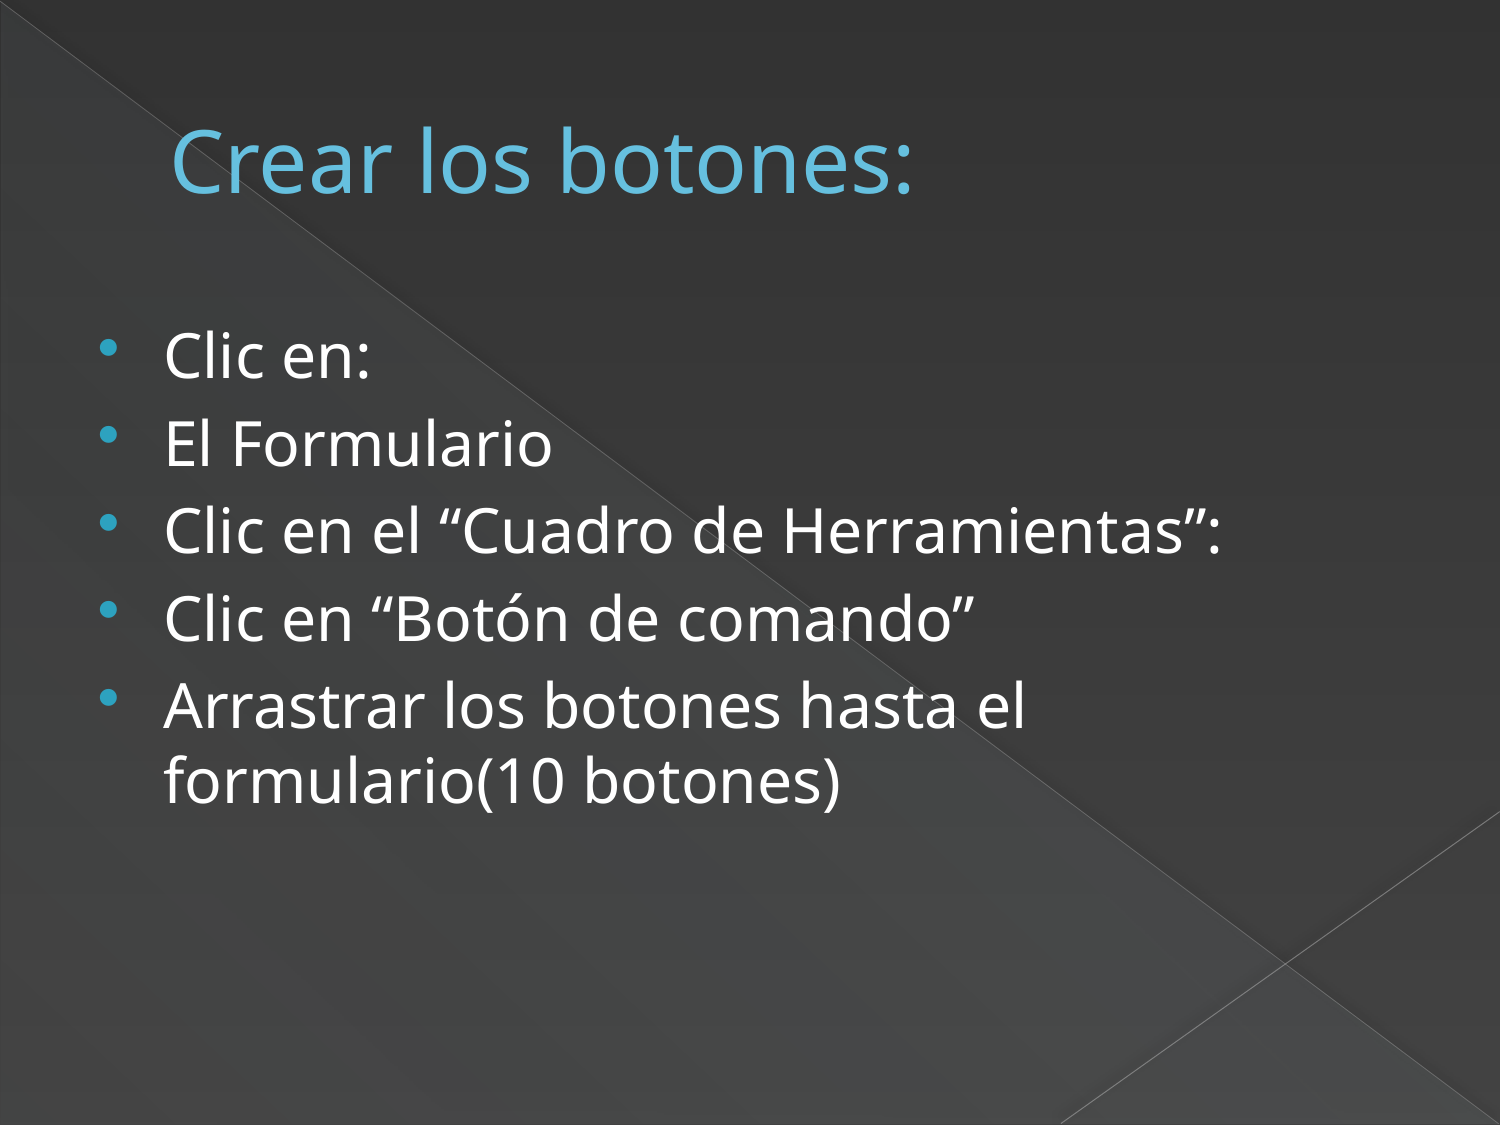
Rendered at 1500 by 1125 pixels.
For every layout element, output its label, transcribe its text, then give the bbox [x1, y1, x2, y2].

list Clic en: El Formulario Clic en el “Cuadro de Herramientas”: Clic en “Botón de comando” Arrastrar los botones hasta el formulario(10 botones) [75, 308, 1425, 1059]
title Crear los botones: [75, 43, 1425, 274]
